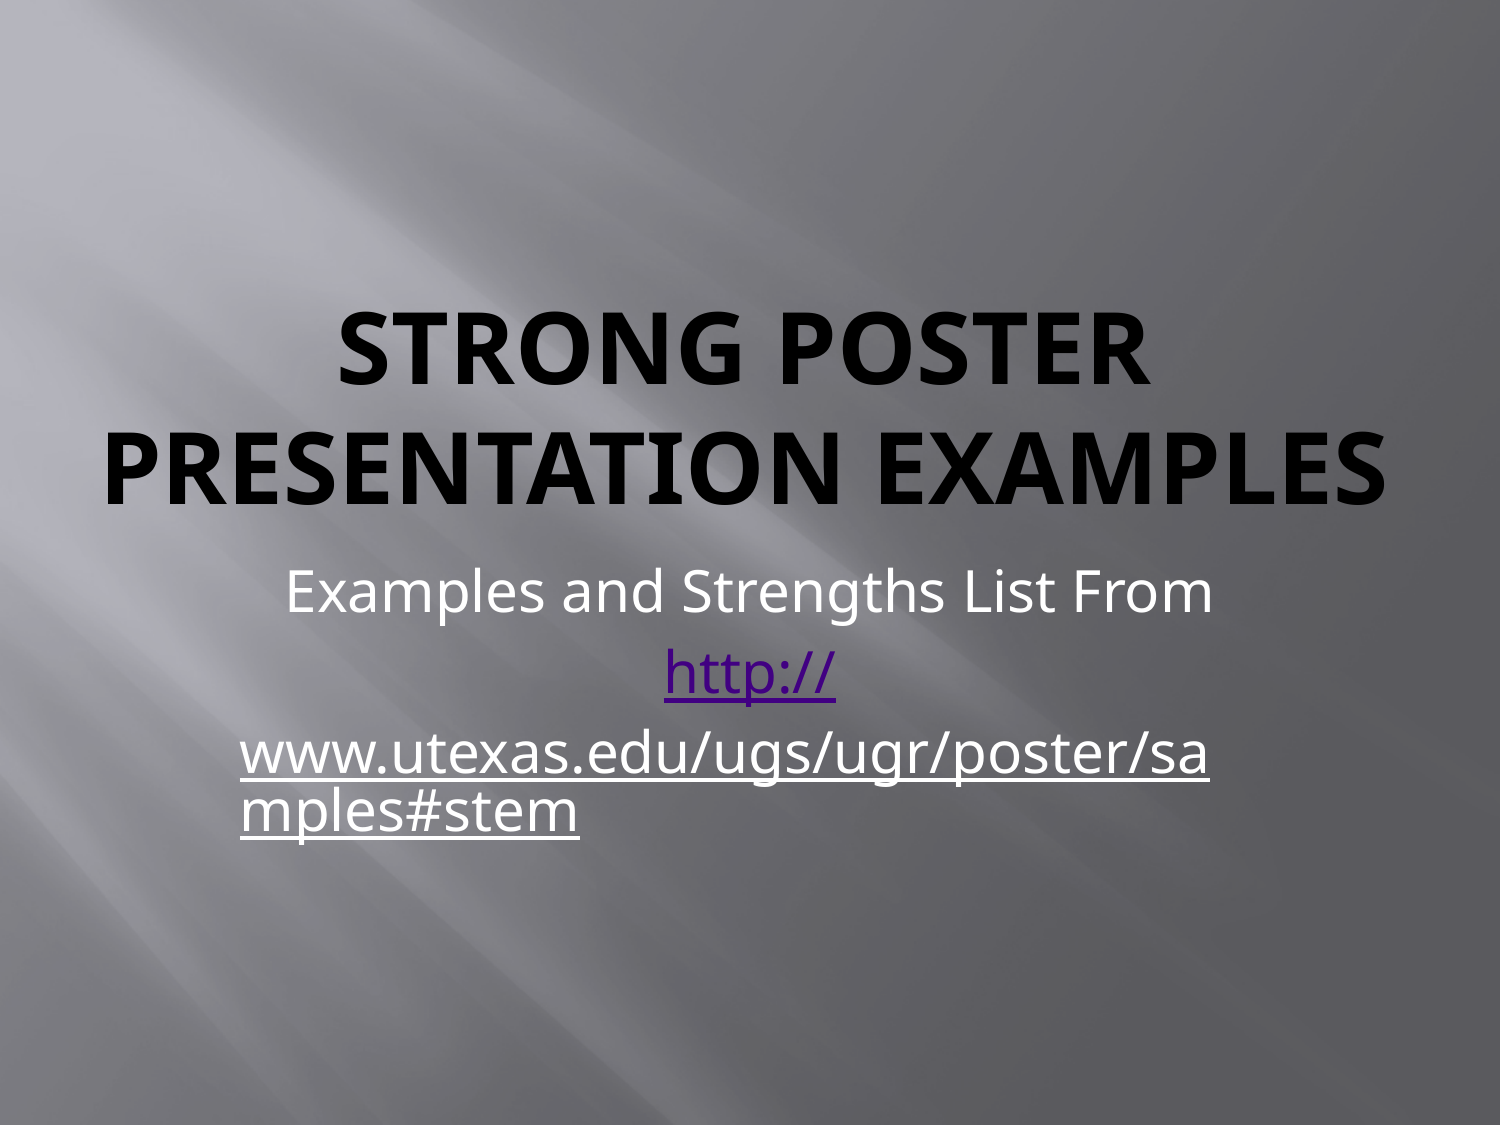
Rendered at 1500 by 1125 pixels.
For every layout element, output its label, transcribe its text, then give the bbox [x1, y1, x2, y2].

title Strong Poster Presentation Examples [69, 224, 1420, 525]
subtitle Examples and Strengths List From http://www.utexas.edu/ugs/ugr/poster/samples#stem [225, 546, 1275, 834]
